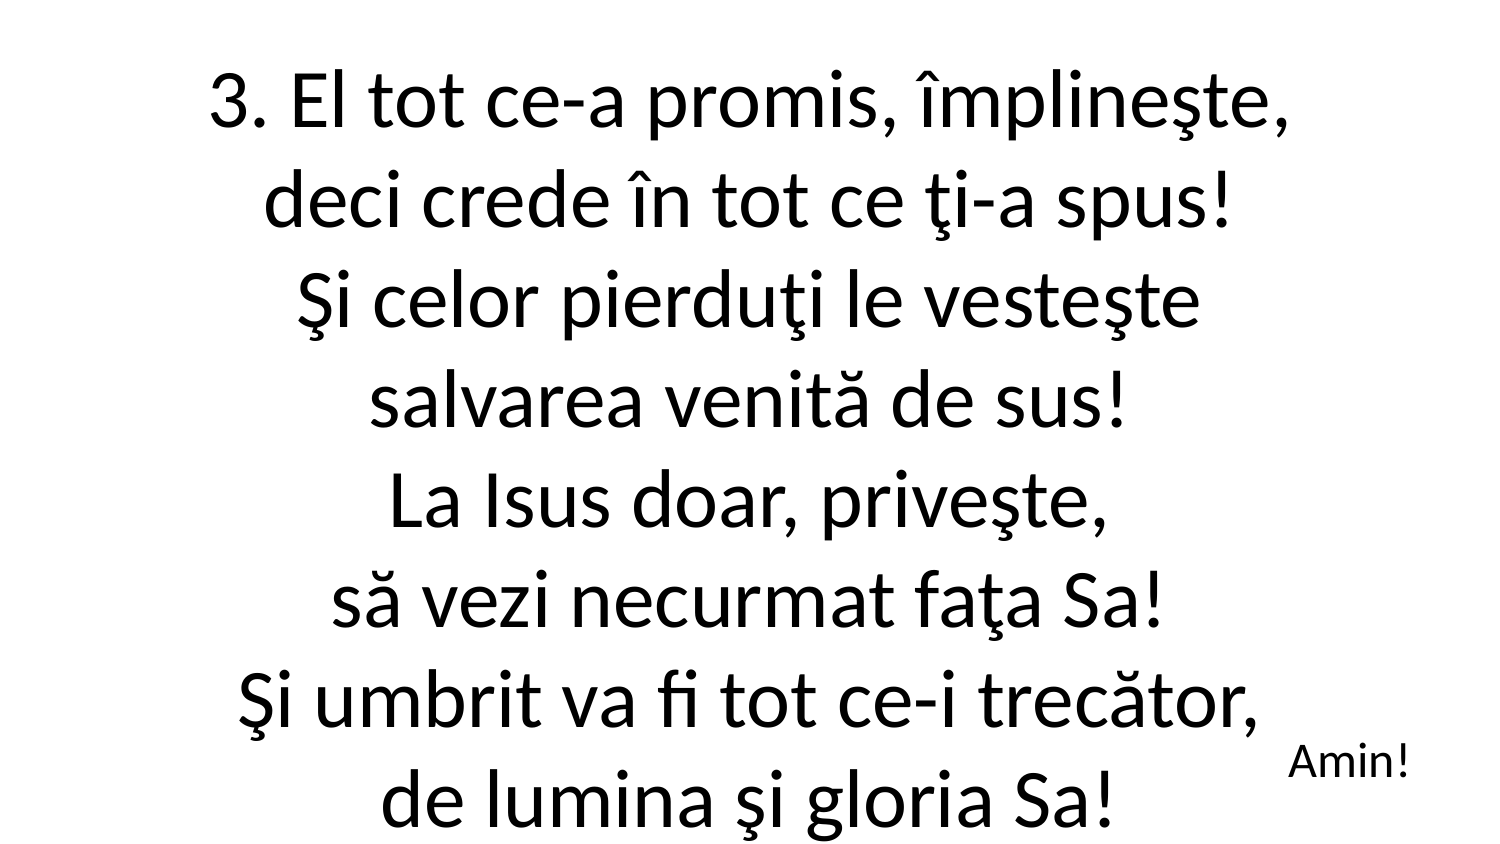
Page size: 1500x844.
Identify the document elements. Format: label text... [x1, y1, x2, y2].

text_box Amin! [1273, 674, 1427, 795]
text_box 3. El tot ce-a promis, împlineşte, deci crede în tot ce ţi-a spus! Şi celor pierduţi le vesteşte salvarea venită de sus! La Isus doar, priveşte, să vezi necurmat faţa Sa! Şi umbrit va fi tot ce-i trecător, de lumina şi gloria Sa! [192, 0, 1308, 844]
